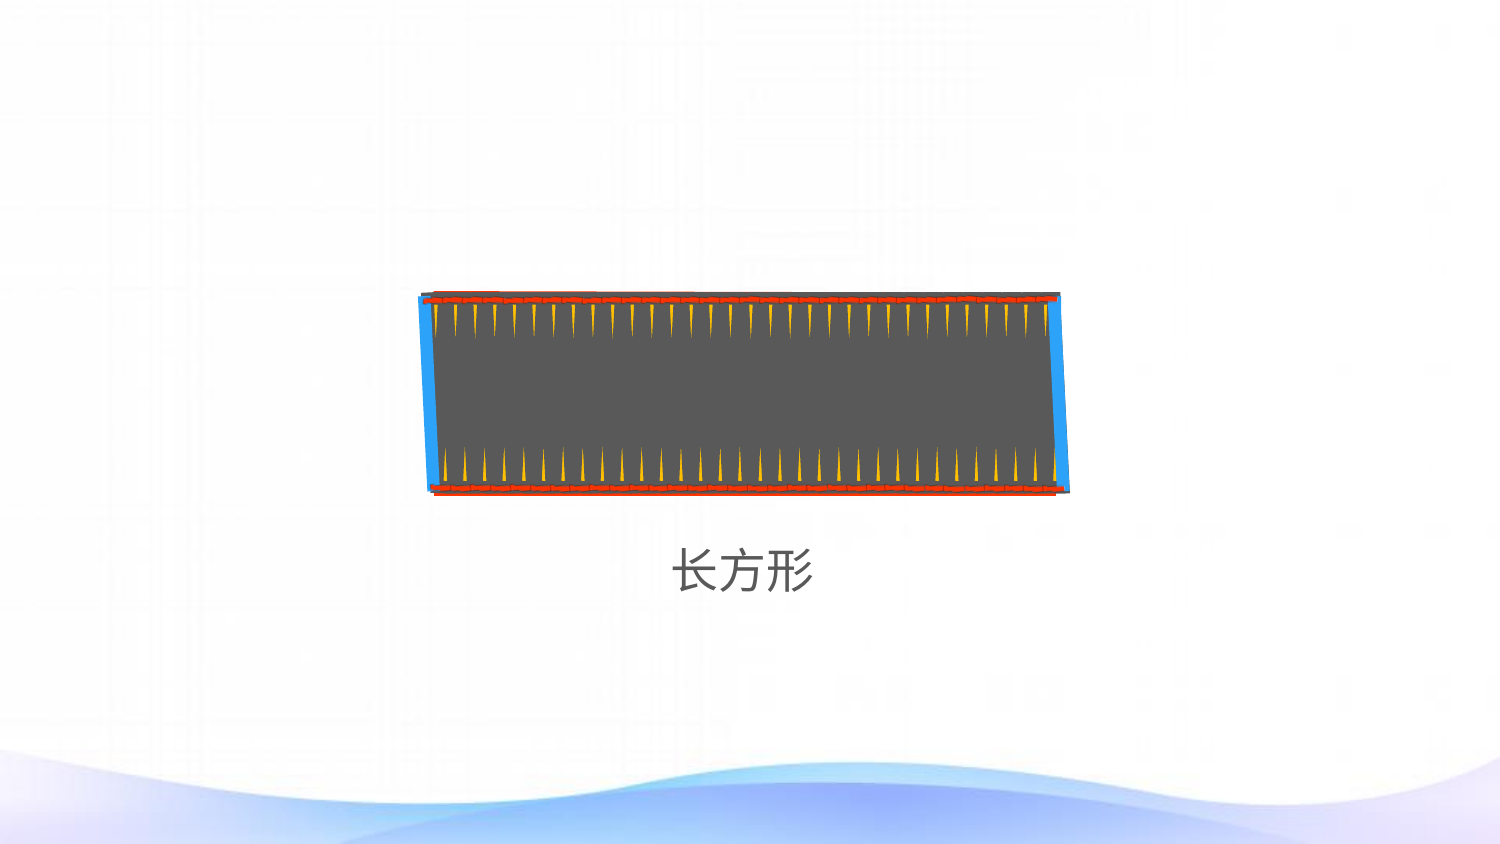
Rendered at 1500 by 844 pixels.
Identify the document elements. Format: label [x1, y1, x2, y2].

picture [0, 0, 1500, 844]
text_box [421, 286, 1064, 502]
text_box [256, 143, 1234, 643]
